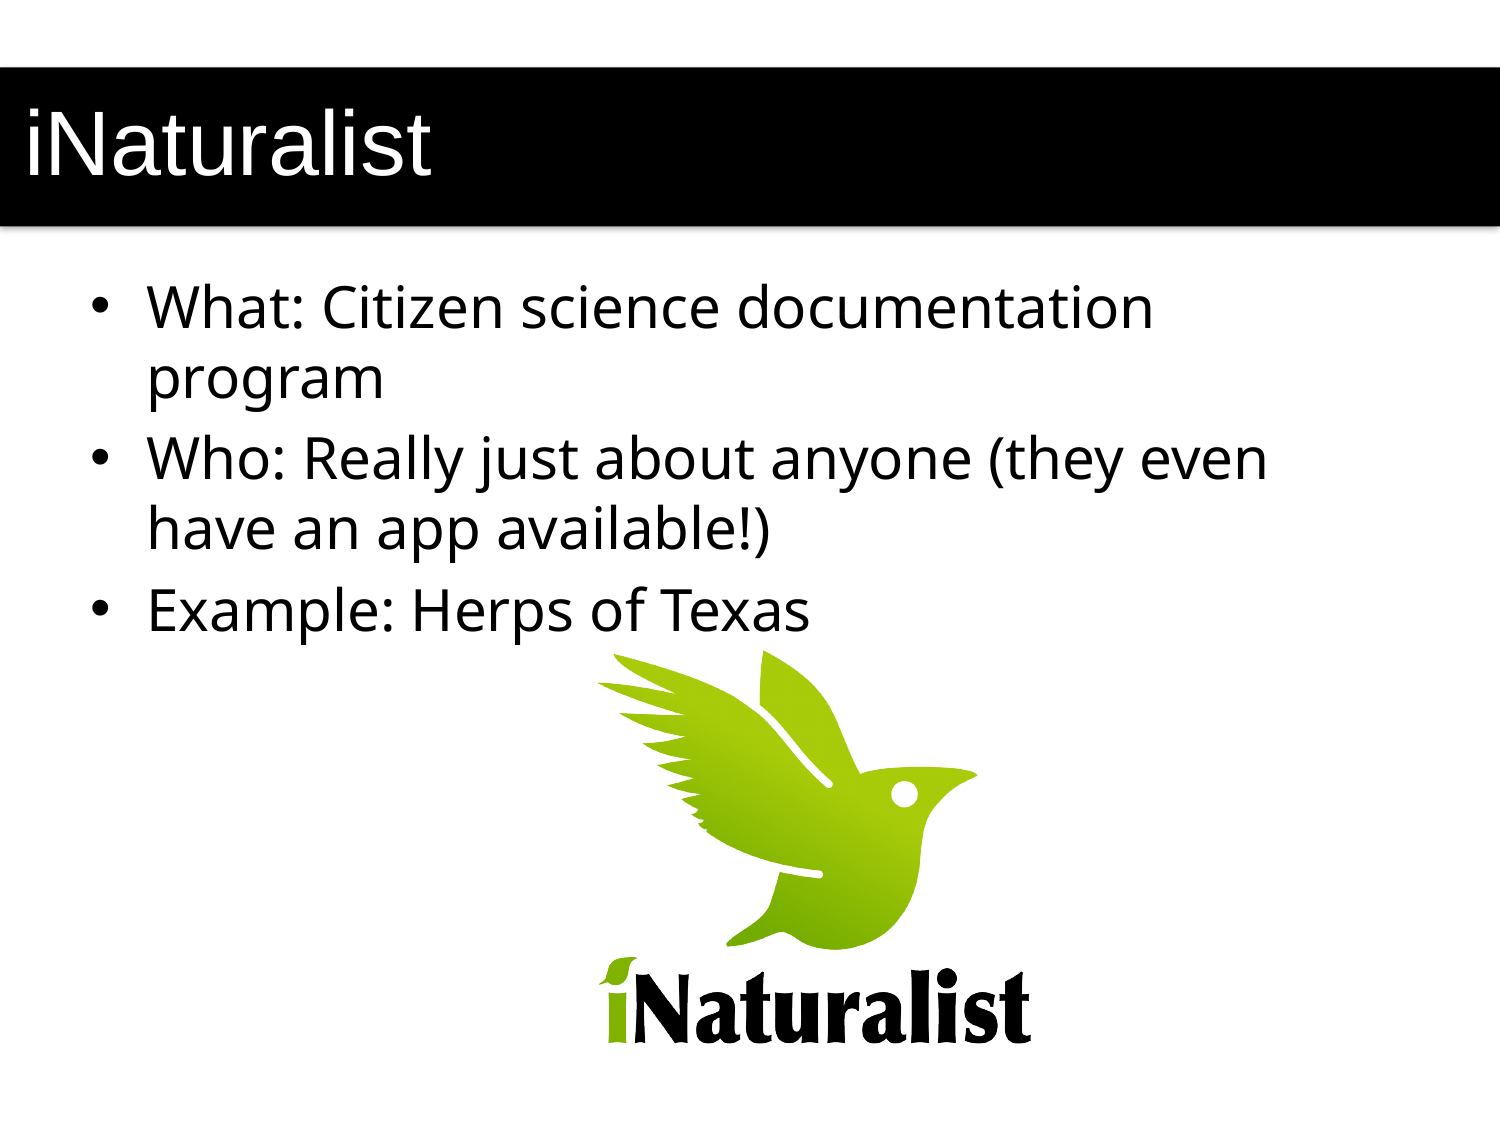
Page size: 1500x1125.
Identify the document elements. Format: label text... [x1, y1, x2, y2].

text_box iNaturalist [9, 45, 1500, 233]
picture [597, 630, 1034, 1067]
text_box [0, 67, 9, 227]
list What: Citizen science documentation program Who: Really just about anyone (they even have an app available!) Example: Herps of Texas [75, 262, 1425, 1005]
